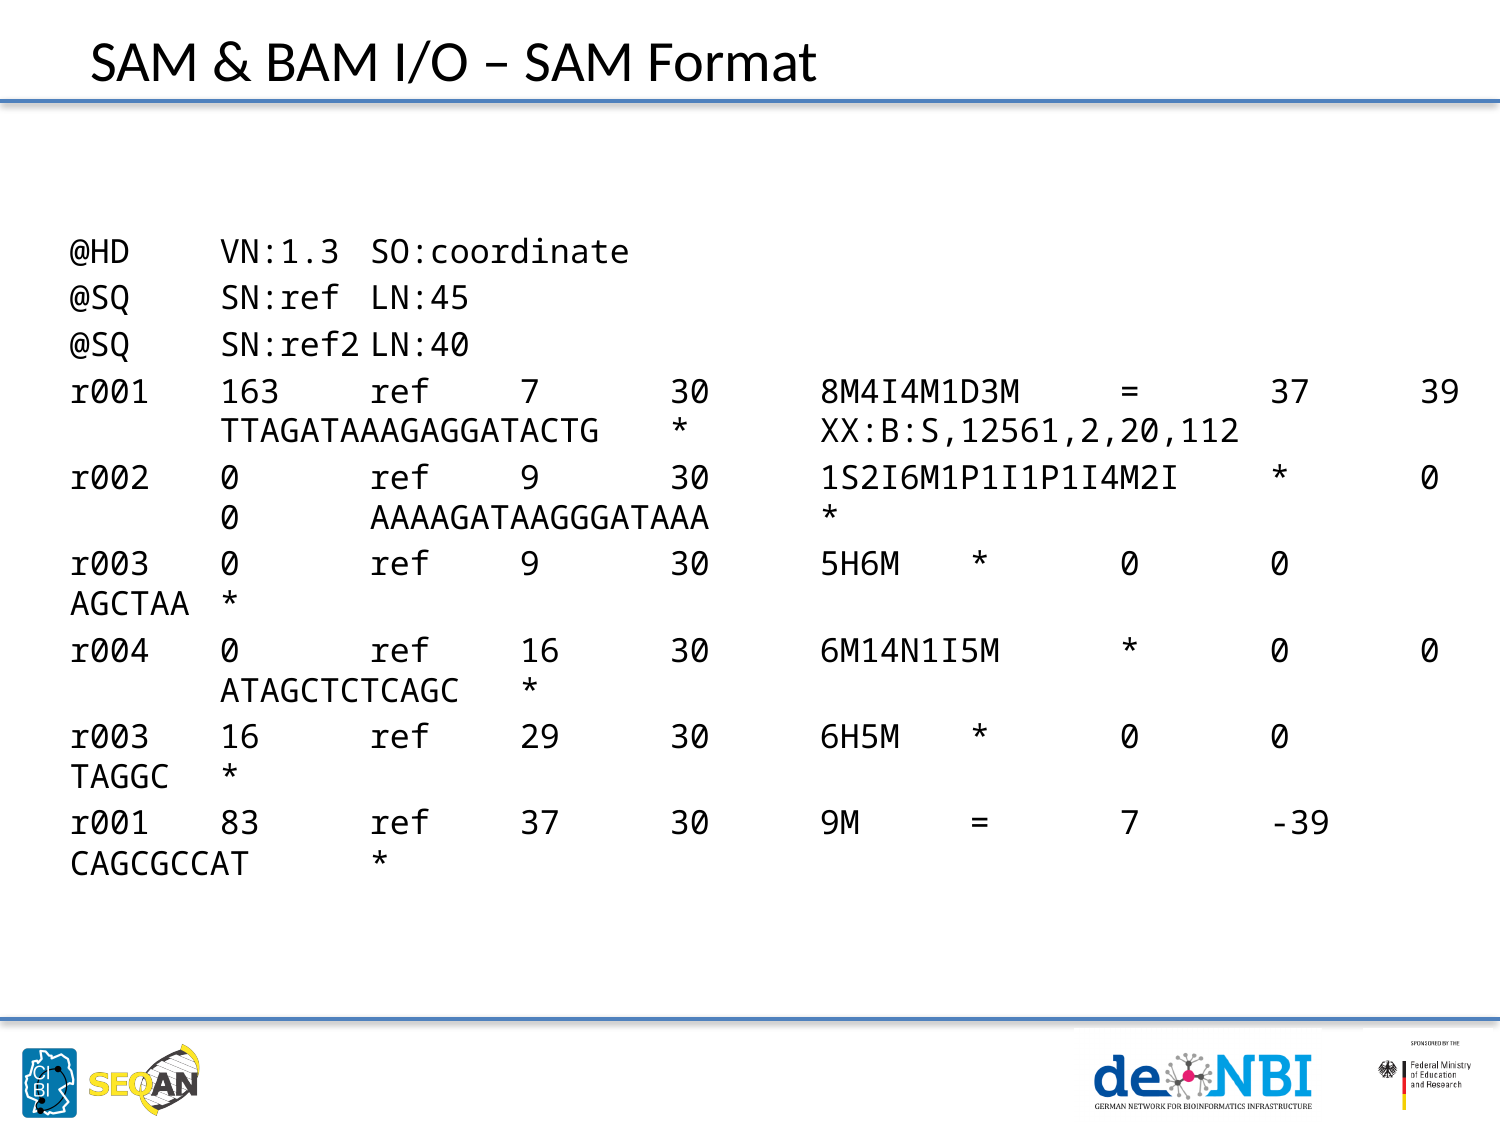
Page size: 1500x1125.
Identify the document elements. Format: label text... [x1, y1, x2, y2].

picture [40, 1051, 48, 1059]
title SAM & BAM I/O – SAM Format [75, 25, 1425, 92]
list @HD VN:1.3 SO:coordinate @SQ SN:ref LN:45 @SQ SN:ref2 LN:40 r001 163 ref 7 30 8M4I4M1D3M = 37 39 TTAGATAAAGAGGATACTG * XX:B:S,12561,2,20,112 r002 0 ref 9 30 1S2I6M1P1I1P1I4M2I * 0 0 AAAAGATAAGGGATAAA * r003 0 ref 9 30 5H6M * 0 0 AGCTAA * r004 0 ref 16 30 6M14N1I5M * 0 0 ATAGCTCTCAGC * r003 16 ref 29 30 6H5M * 0 0 TAGGC * r001 83 ref 37 30 9M = 7 -39 CAGCGCCAT * [55, 222, 1500, 977]
picture [33, 1108, 44, 1113]
picture [31, 1060, 40, 1071]
picture [75, 1042, 202, 1121]
picture [1074, 1028, 1322, 1122]
